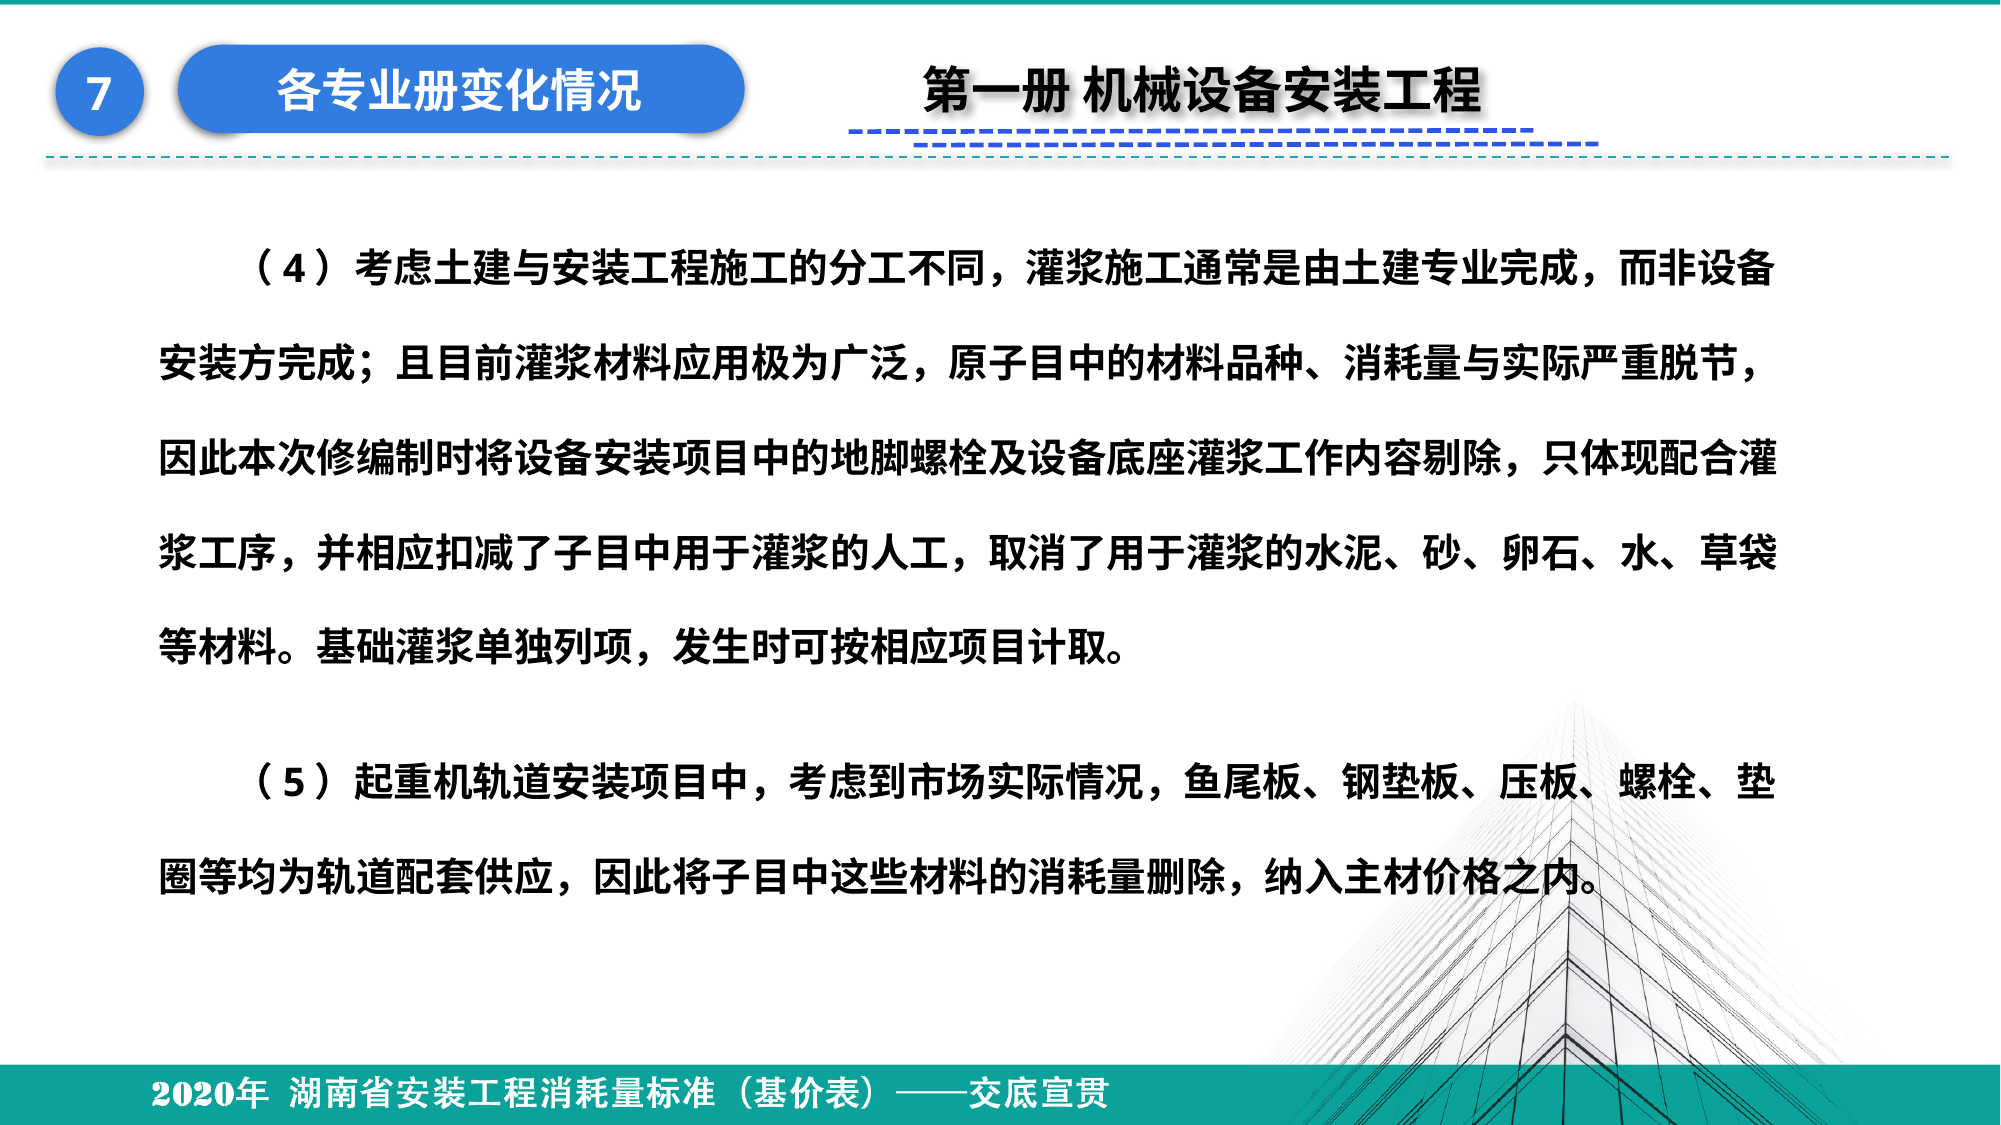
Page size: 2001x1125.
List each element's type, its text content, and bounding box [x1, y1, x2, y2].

picture [0, 0, 2001, 1125]
text_box （4）考虑土建与安装工程施工的分工不同，灌浆施工通常是由土建专业完成，而非设备安装方完成；且目前灌浆材料应用极为广泛，原子目中的材料品种、消耗量与实际严重脱节，因此本次修编制时将设备安装项目中的地脚螺栓及设备底座灌浆工作内容剔除，只体现配合灌浆工序，并相应扣减了子目中用于灌浆的人工，取消了用于灌浆的水泥、砂、卵石、水、草袋等材料。基础灌浆单独列项，发生时可按相应项目计取。 （5）起重机轨道安装项目中，考虑到市场实际情况，鱼尾板、钢垫板、压板、螺栓、垫圈等均为轨道配套供应，因此将子目中这些材料的消耗量删除，纳入主材价格之内。 [144, 187, 1816, 908]
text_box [45, 44, 1955, 158]
slide_number [1918, 0, 2000, 52]
